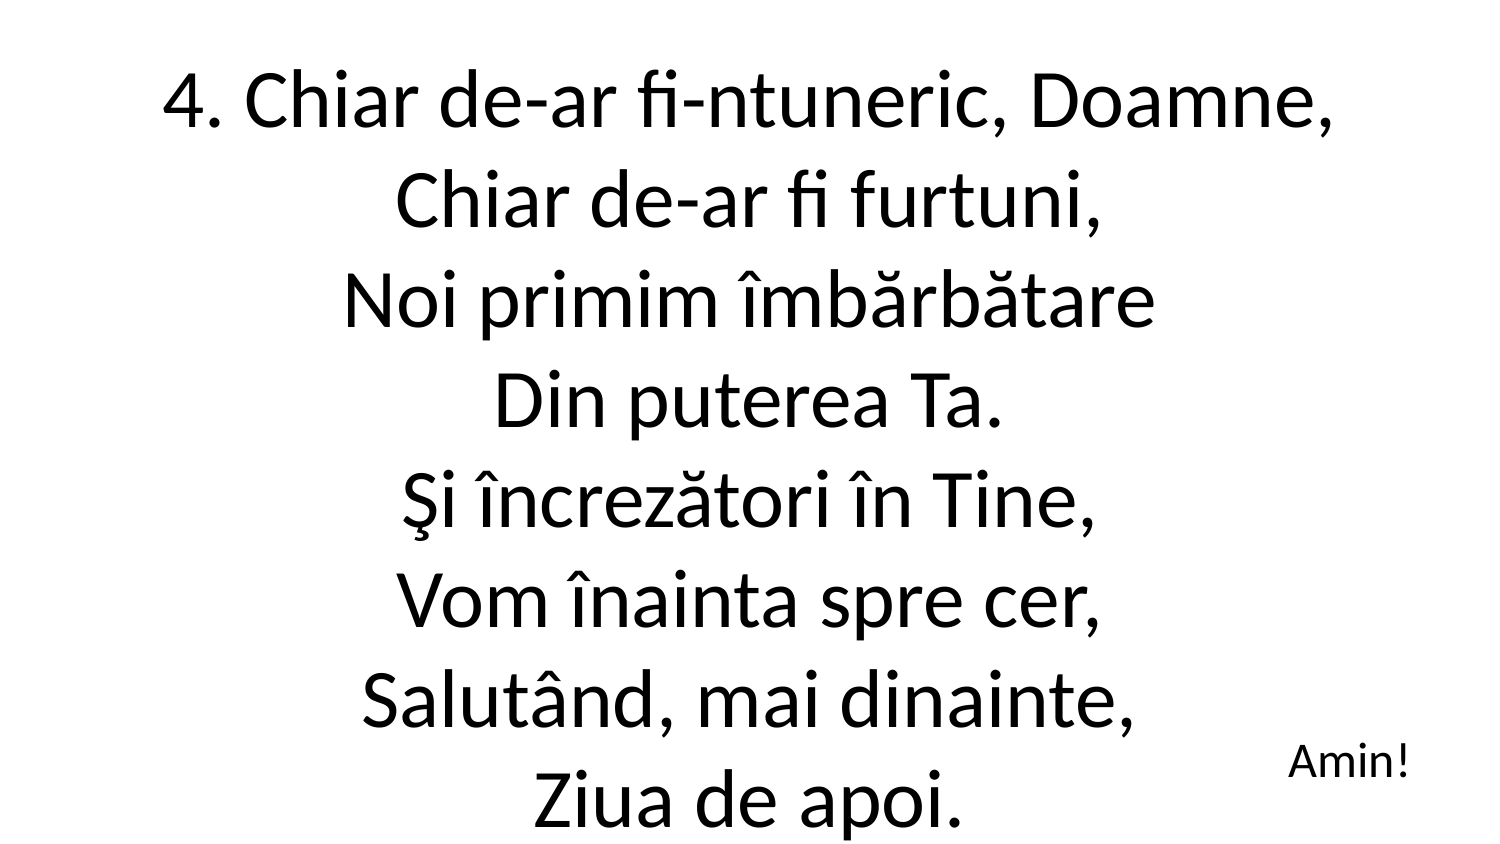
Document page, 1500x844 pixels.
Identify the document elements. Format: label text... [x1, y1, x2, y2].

text_box 4. Chiar de-ar fi-ntuneric, Doamne, Chiar de-ar fi furtuni, Noi primim îmbărbătare Din puterea Ta. Şi încrezători în Tine, Vom înainta spre cer, Salutând, mai dinainte, Ziua de apoi. [147, 0, 1353, 844]
text_box Amin! [1273, 674, 1427, 795]
